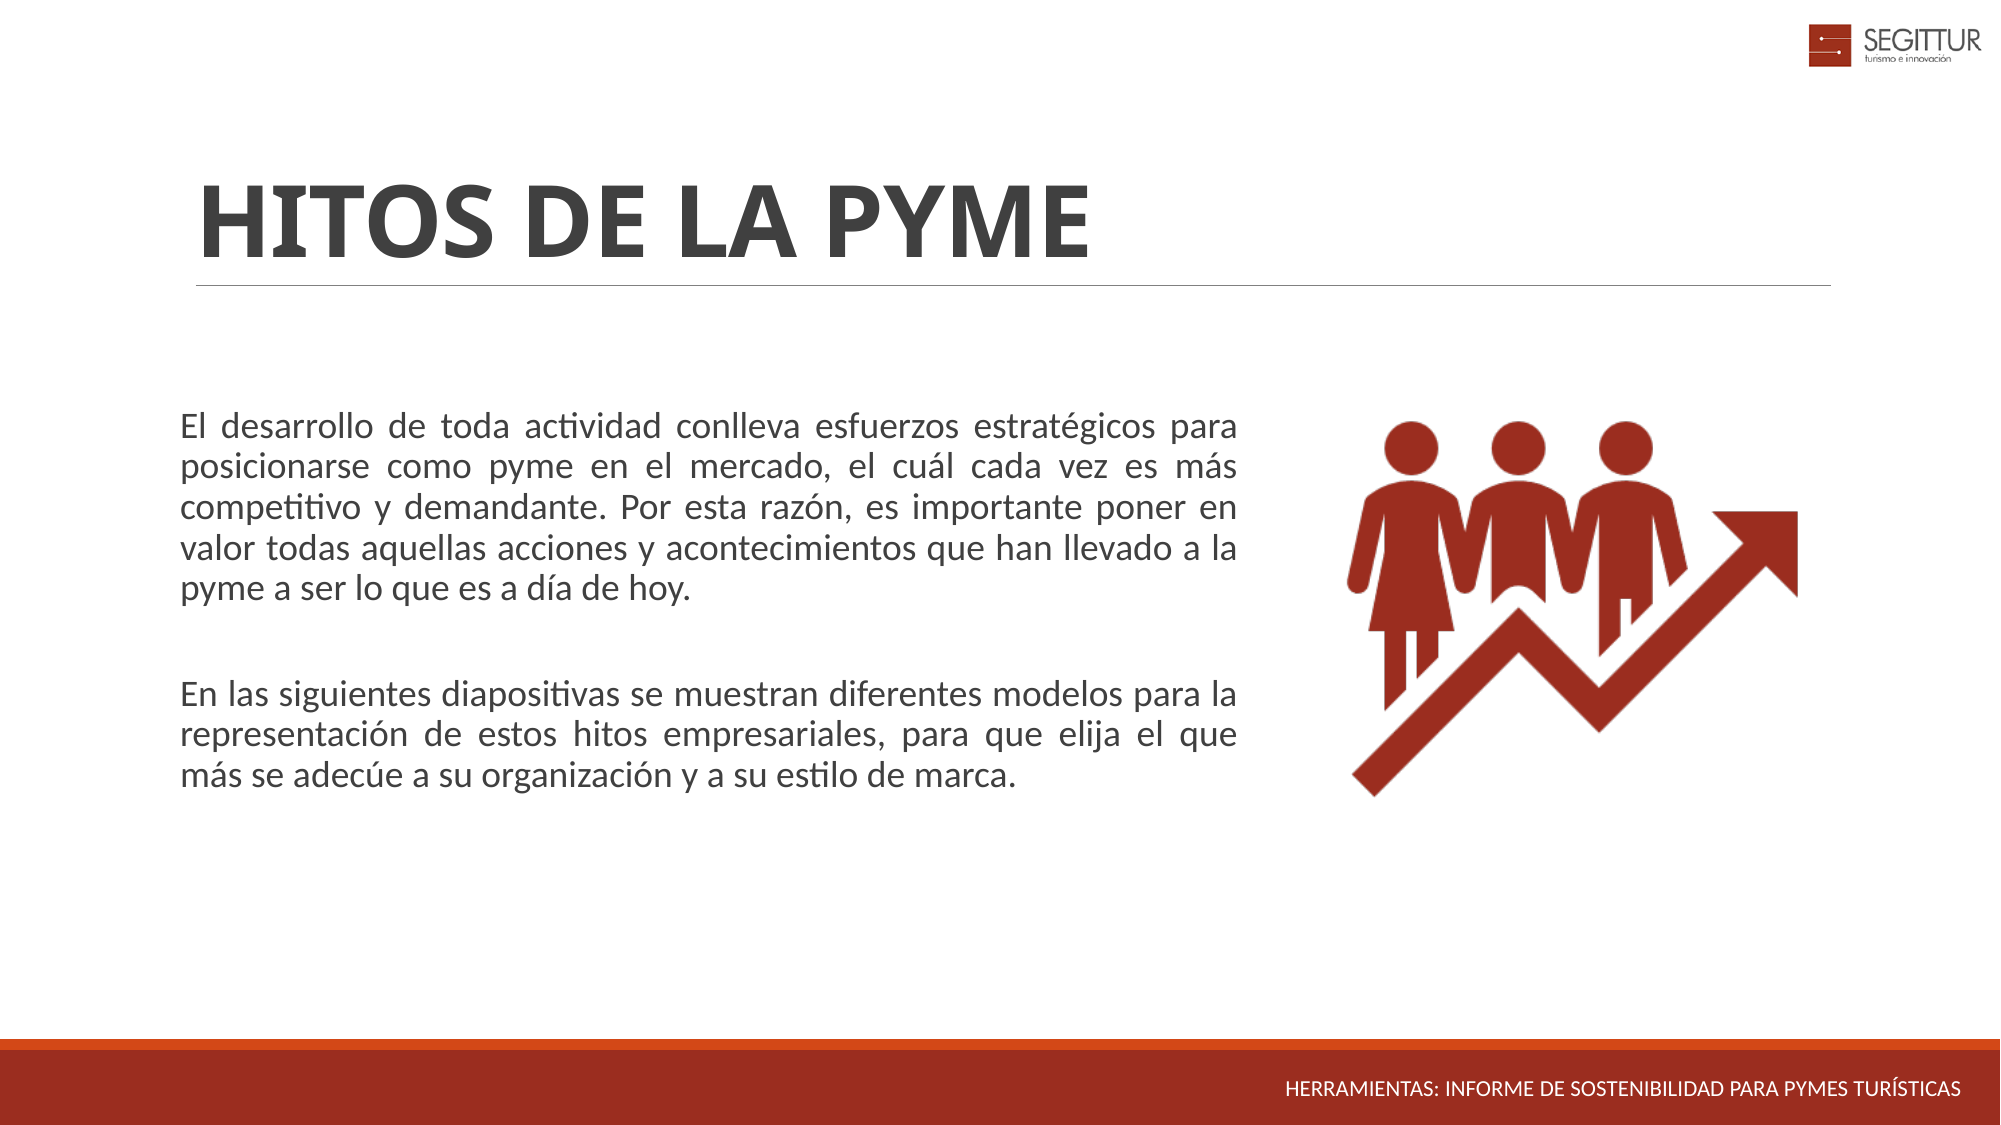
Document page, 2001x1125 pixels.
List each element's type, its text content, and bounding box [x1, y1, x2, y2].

picture [1790, 0, 2000, 92]
title HITOS DE LA PYME [180, 47, 1830, 285]
text_box [0, 1051, 2000, 1125]
text_box HERRAMIENTAS: INFORME DE SOSTENIBILIDAD PARA PYMES TURÍSTICAS [1270, 1066, 2000, 1109]
text_box [0, 1038, 2000, 1051]
text_box El desarrollo de toda actividad conlleva esfuerzos estratégicos para posicionarse como pyme en el mercado, el cuál cada vez es más competitivo y demandante. Por esta razón, es importante poner en valor todas aquellas acciones y acontecimientos que han llevado a la pyme a ser lo que es a día de hoy. En las siguientes diapositivas se muestran diferentes modelos para la representación de estos hitos empresariales, para que elija el que más se adecúe a su organización y a su estilo de marca. [180, 398, 1239, 836]
picture [1315, 341, 1831, 857]
